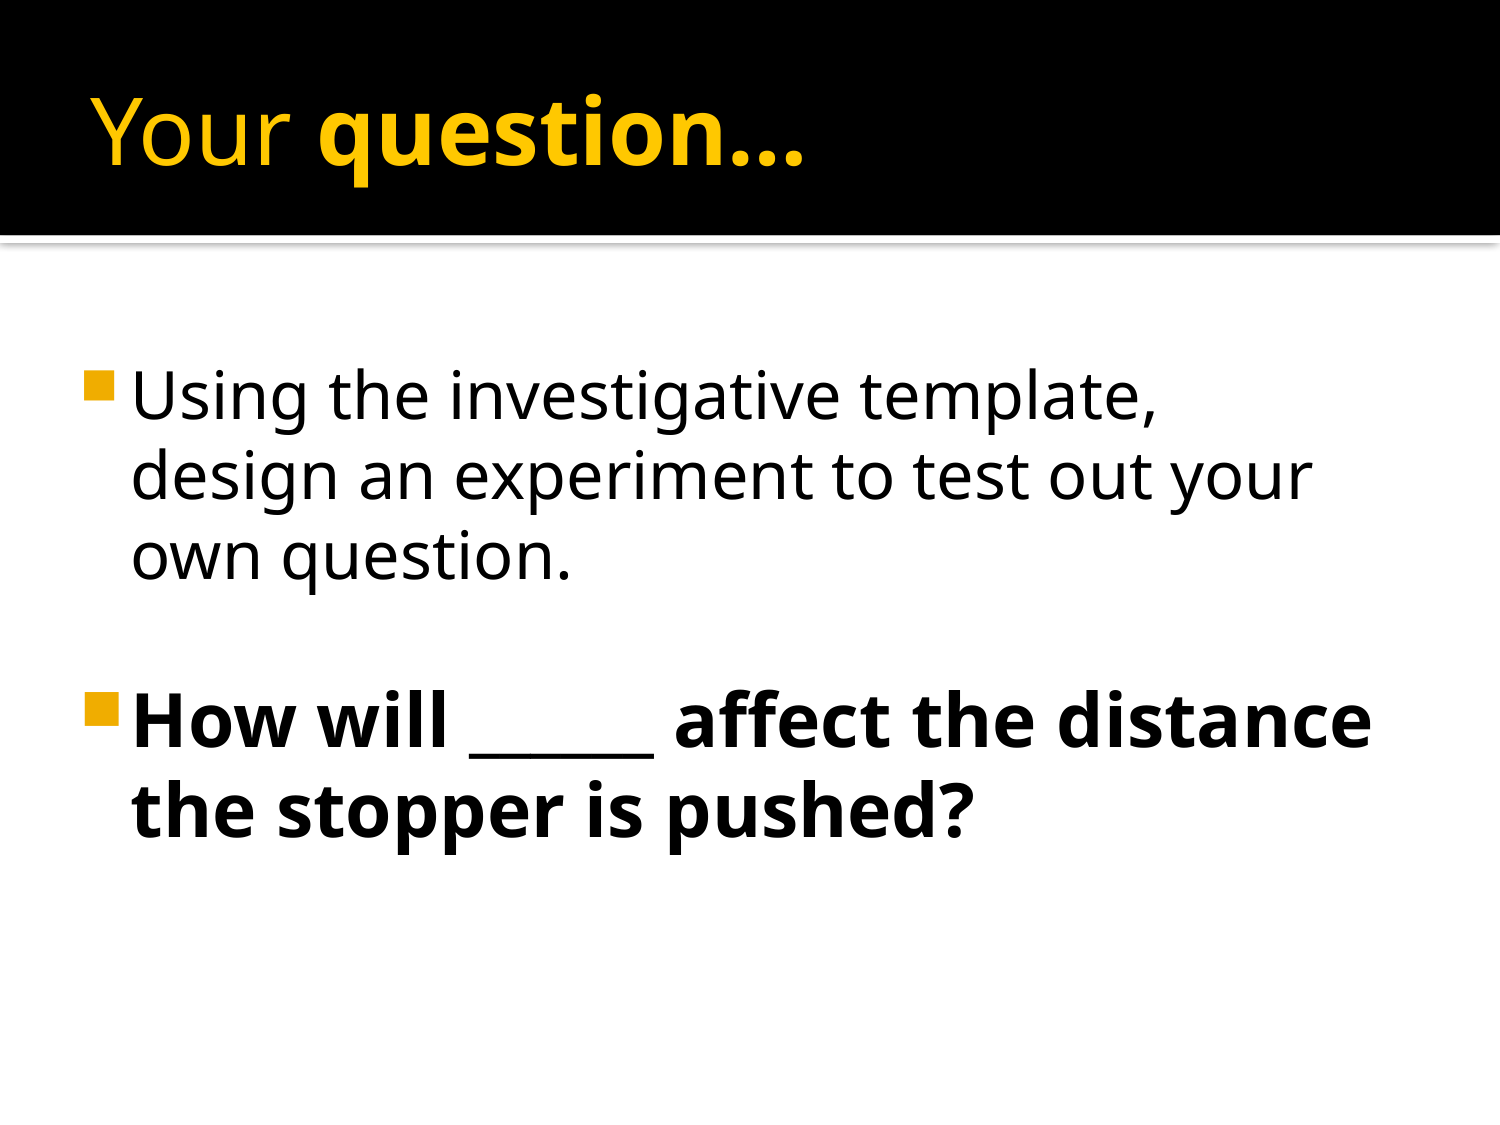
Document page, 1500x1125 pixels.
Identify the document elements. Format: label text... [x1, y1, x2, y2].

list Using the investigative template, design an experiment to test out your own question. How will ______ affect the distance the stopper is pushed? [49, 337, 1401, 1022]
title Your question… [74, 24, 1426, 231]
